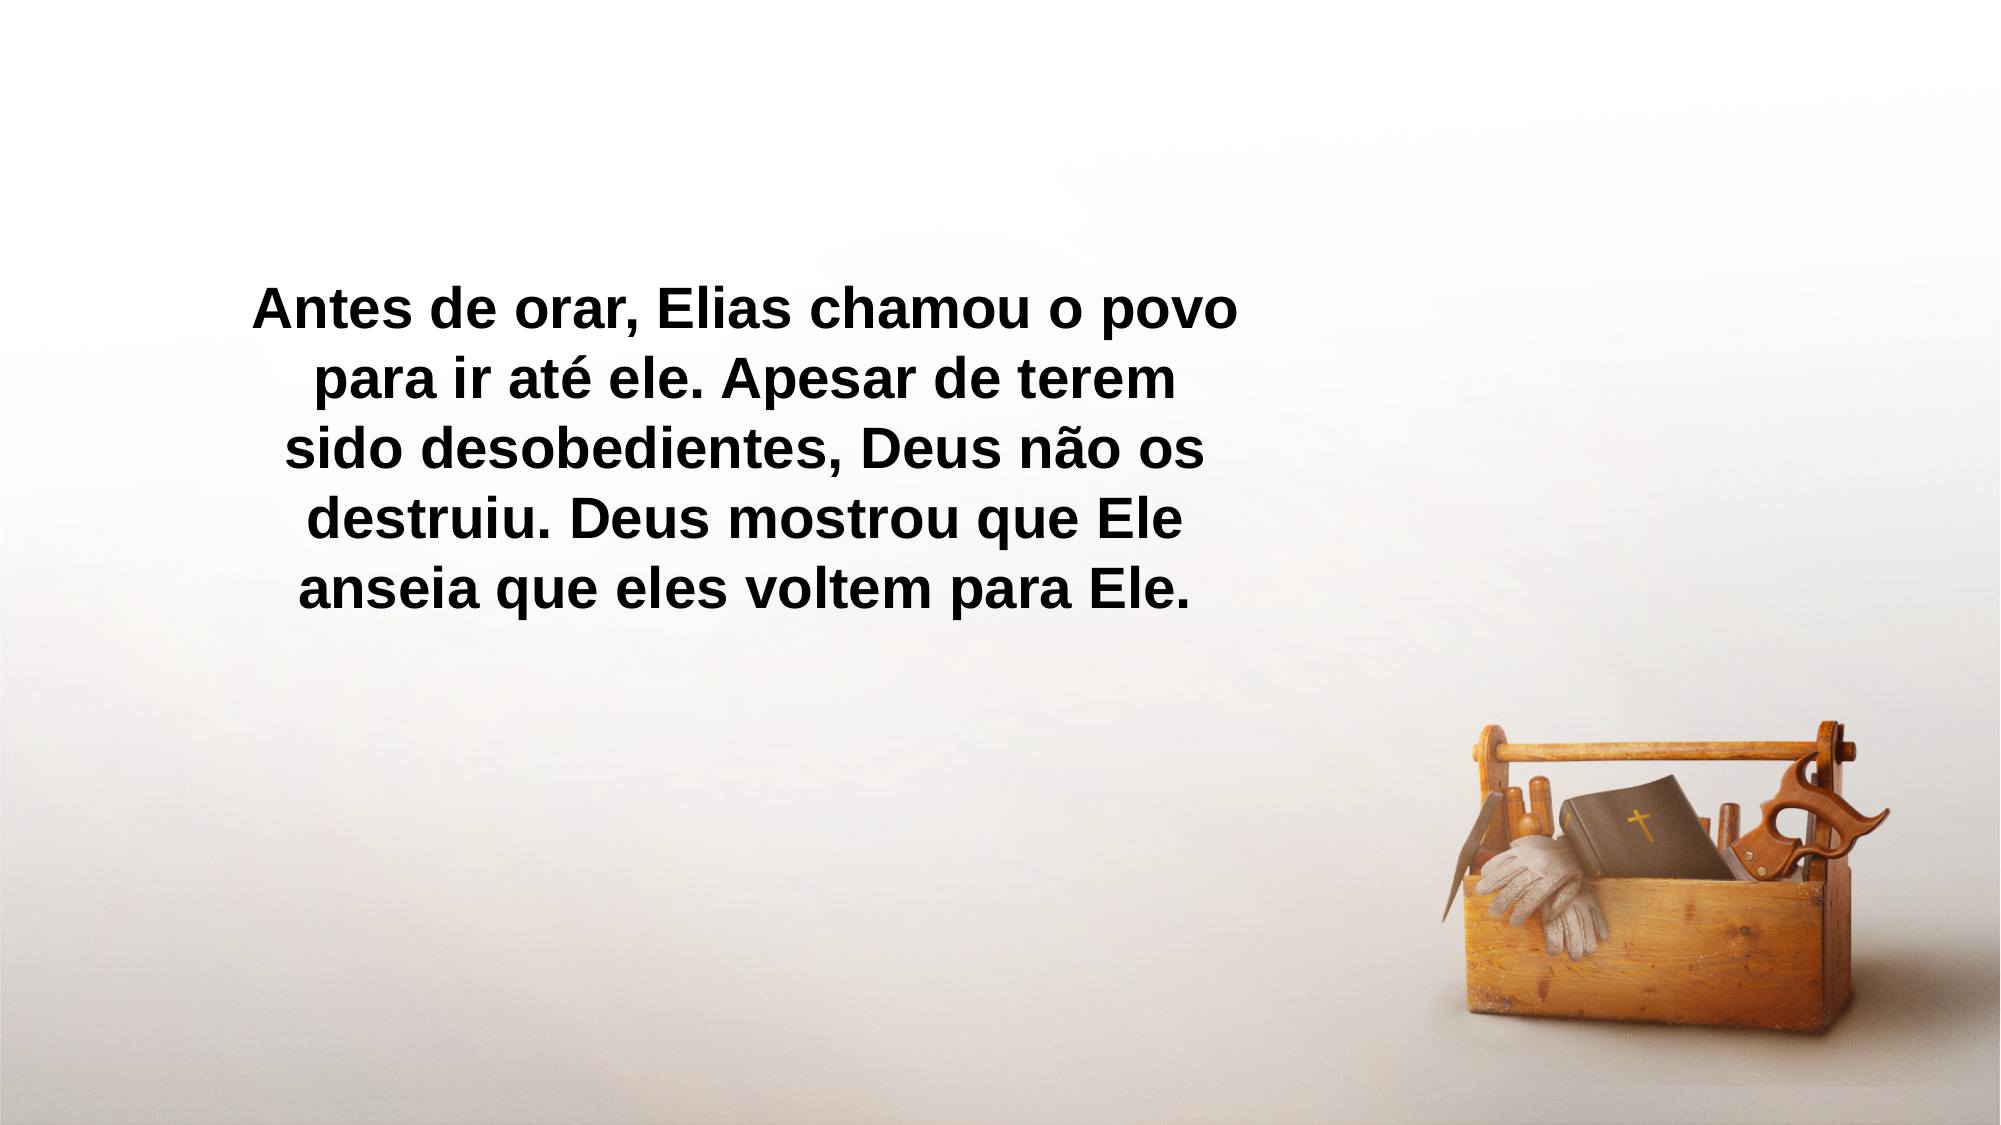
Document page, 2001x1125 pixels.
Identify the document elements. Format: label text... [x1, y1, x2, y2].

picture [0, 0, 2001, 1125]
text_box Antes de orar, Elias chamou o povo para ir até ele. Apesar de terem sido desobedientes, Deus não os destruiu. Deus mostrou que Ele anseia que eles voltem para Ele. [231, 262, 1261, 628]
